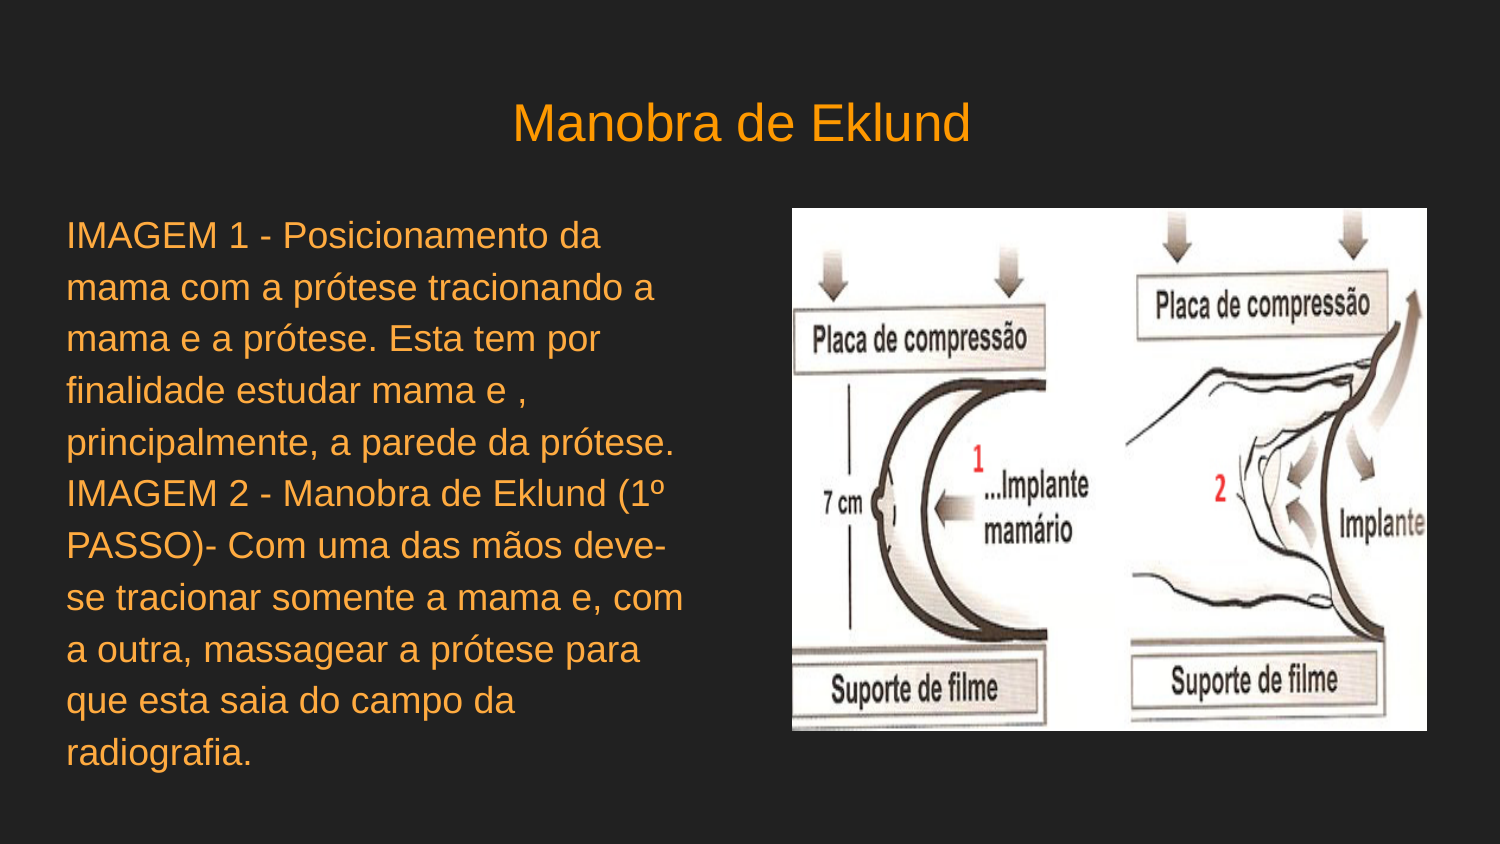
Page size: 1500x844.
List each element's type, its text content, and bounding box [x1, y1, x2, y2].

picture [792, 207, 1428, 731]
list IMAGEM 1 - Posicionamento da mama com a prótese tracionando a mama e a prótese. Esta tem por finalidade estudar mama e , principalmente, a parede da prótese. IMAGEM 2 - Manobra de Eklund (1º PASSO)- Com uma das mãos deve-se tracionar somente a mama e, com a outra, massagear a prótese para que esta saia do campo da radiografia. [51, 189, 708, 750]
title Manobra de Eklund [51, 72, 1449, 167]
